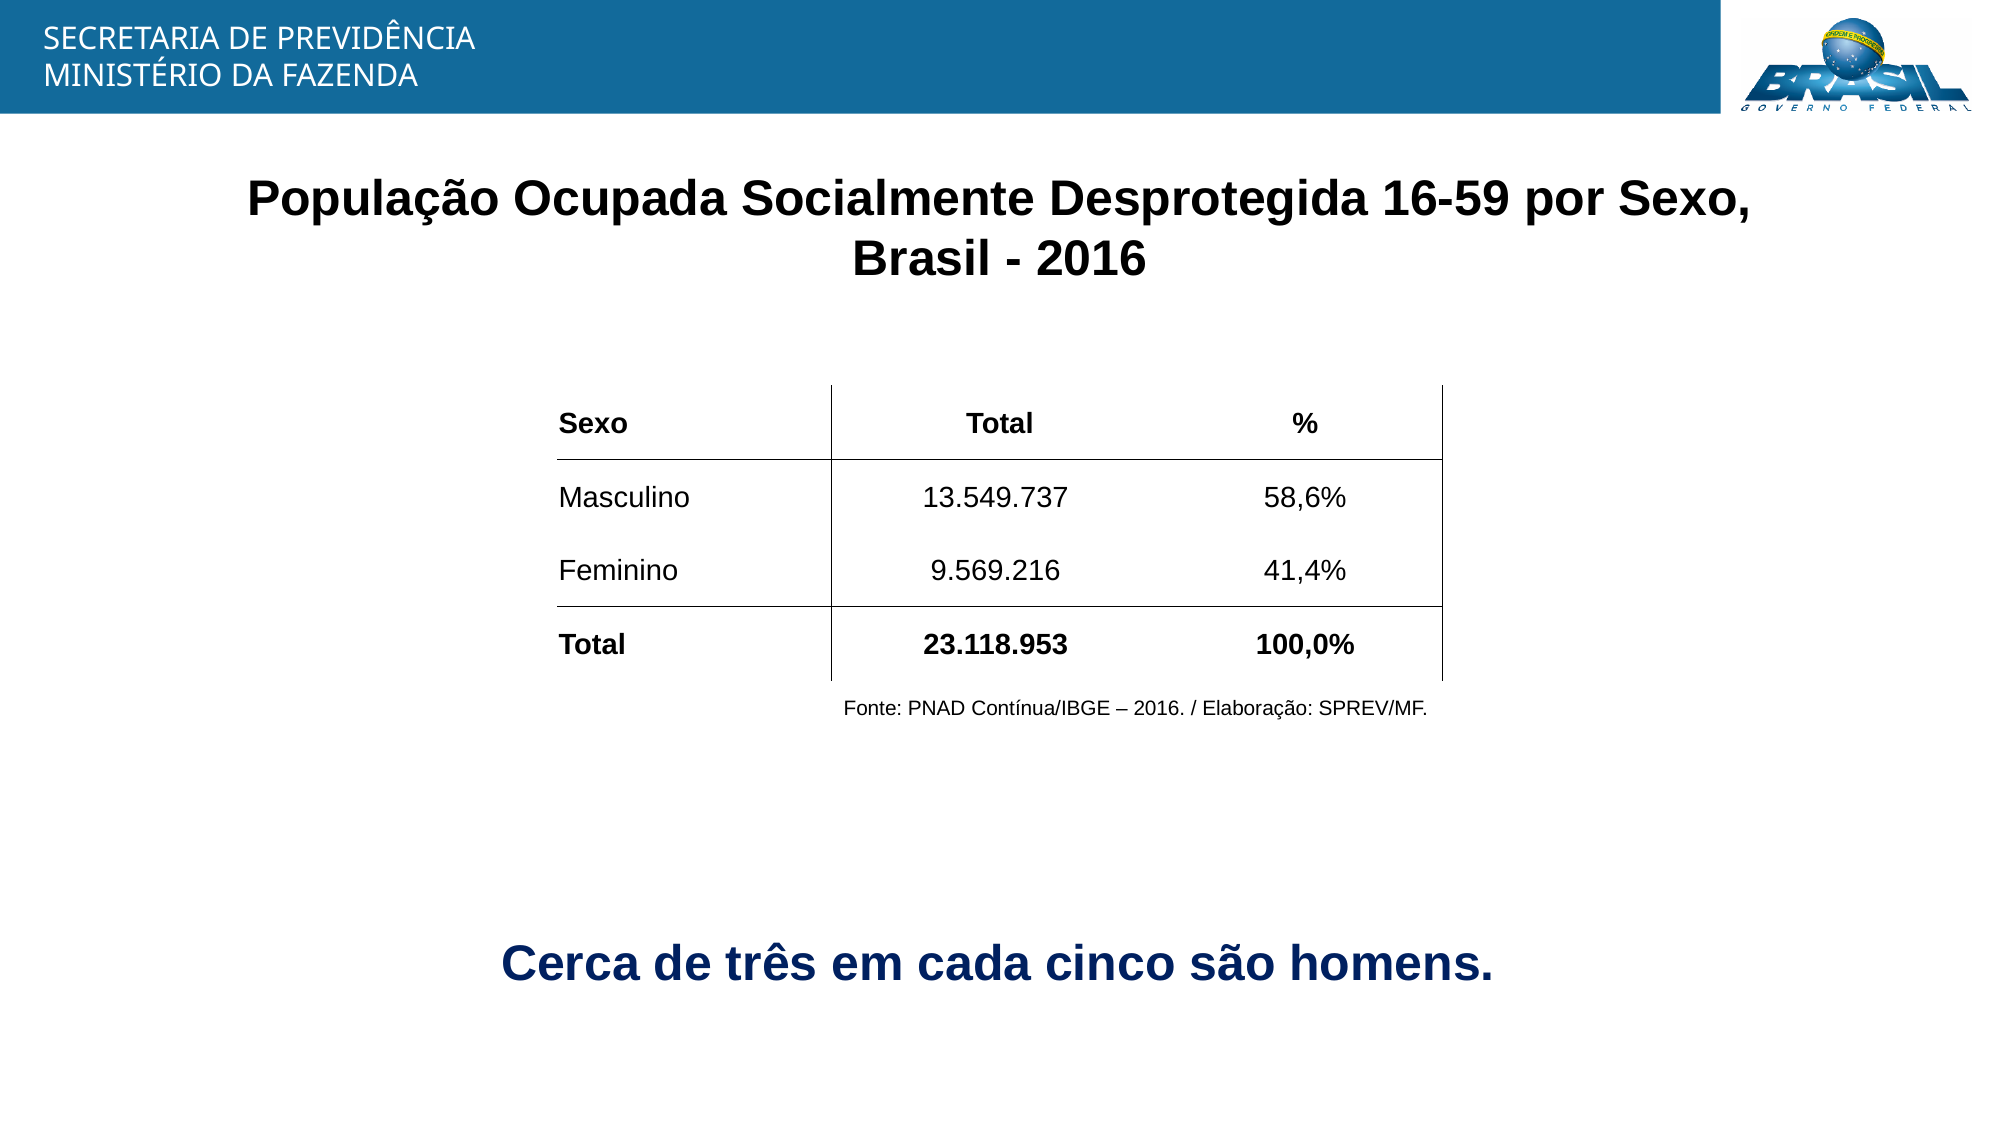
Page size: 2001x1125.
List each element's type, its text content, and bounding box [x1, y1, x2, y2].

table_cell 100,0% [1168, 607, 1442, 681]
table_cell Total [557, 607, 831, 681]
table_cell 58,6% [1168, 460, 1442, 533]
table_header Sexo [557, 385, 831, 459]
table_header Total [832, 385, 1168, 459]
text_box Cerca de três em cada cinco são homens. [171, 872, 1826, 1050]
table_cell 13.549.737 [832, 460, 1168, 533]
table_cell 9.569.216 [832, 533, 1168, 606]
table_cell 41,4% [1168, 533, 1442, 606]
table_cell 23.118.953 [832, 607, 1168, 681]
text_box Fonte: PNAD Contínua/IBGE – 2016. / Elaboração: SPREV/MF. [557, 687, 1443, 728]
table_cell Masculino [557, 460, 831, 533]
picture [1741, 18, 1972, 111]
table_cell Feminino [557, 533, 831, 606]
text_box População Ocupada Socialmente Desprotegida 16-59 por Sexo, Brasil - 2016 [173, 113, 1827, 339]
table_header % [1168, 385, 1442, 459]
